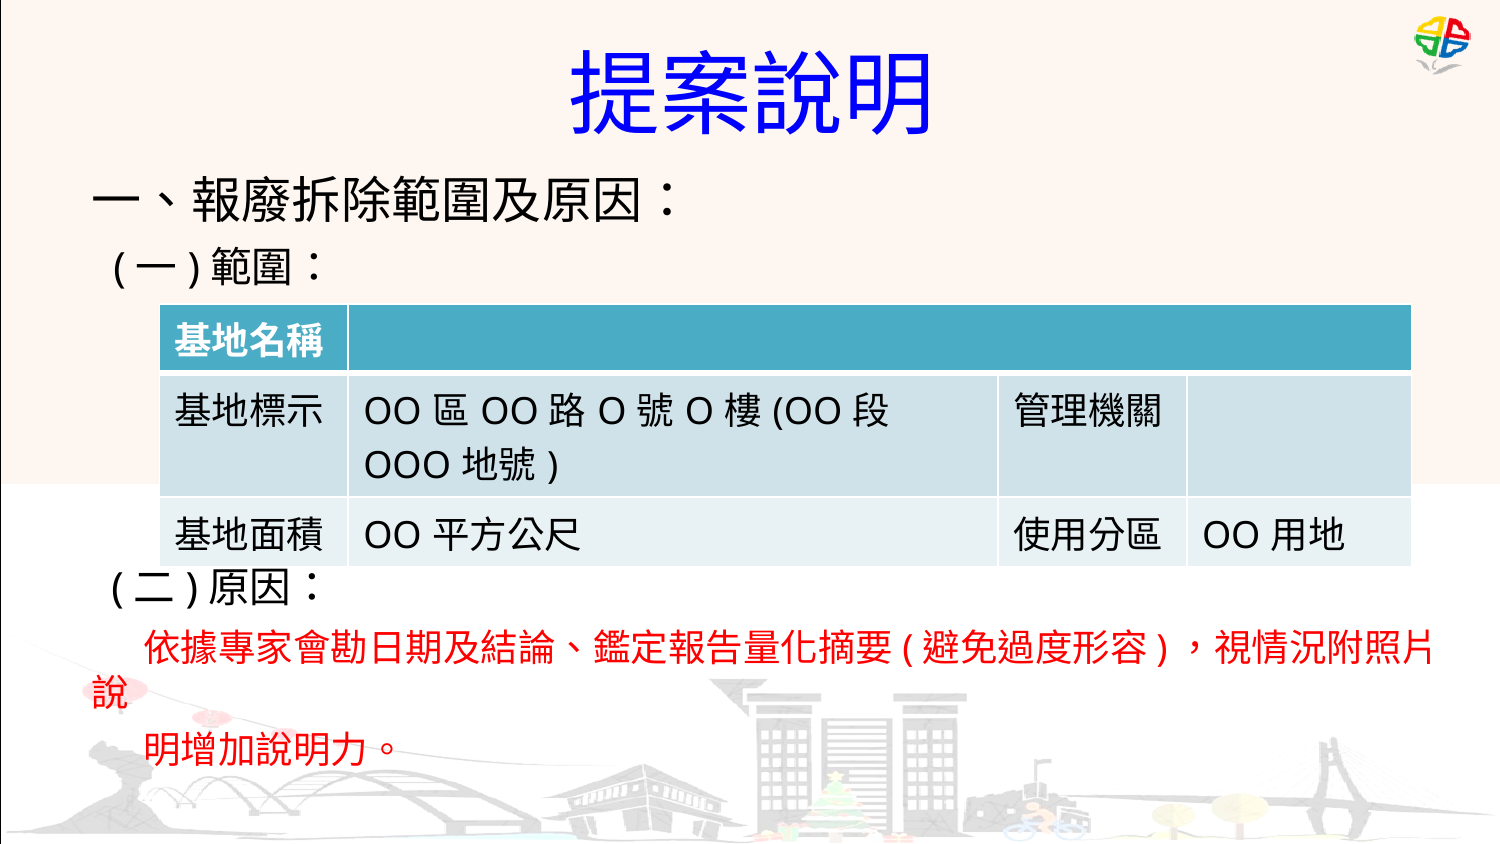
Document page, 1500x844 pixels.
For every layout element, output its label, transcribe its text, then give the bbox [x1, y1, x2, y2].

title 提案說明 [76, 20, 1427, 160]
table_cell 管理機關 [999, 376, 1186, 496]
list 一、報廢拆除範圍及原因： (一)範圍： (二)原因： 依據專家會勘日期及結論、鑑定報告量化摘要(避免過度形容)，視情況附照片說 明增加說明力。 [76, 160, 1471, 823]
table_header 基地名稱 [160, 305, 347, 370]
table_header [349, 305, 1411, 370]
table_cell 使用分區 [999, 498, 1186, 566]
picture [0, 0, 1500, 844]
table_cell 基地面積 [160, 498, 347, 566]
table_cell OO平方公尺 [349, 498, 997, 566]
table_cell OO區OO路O號O樓(OO段OOO地號) [349, 376, 997, 496]
table_cell [1188, 376, 1411, 496]
table_cell OO用地 [1188, 498, 1411, 566]
table_cell 基地標示 [160, 376, 347, 496]
